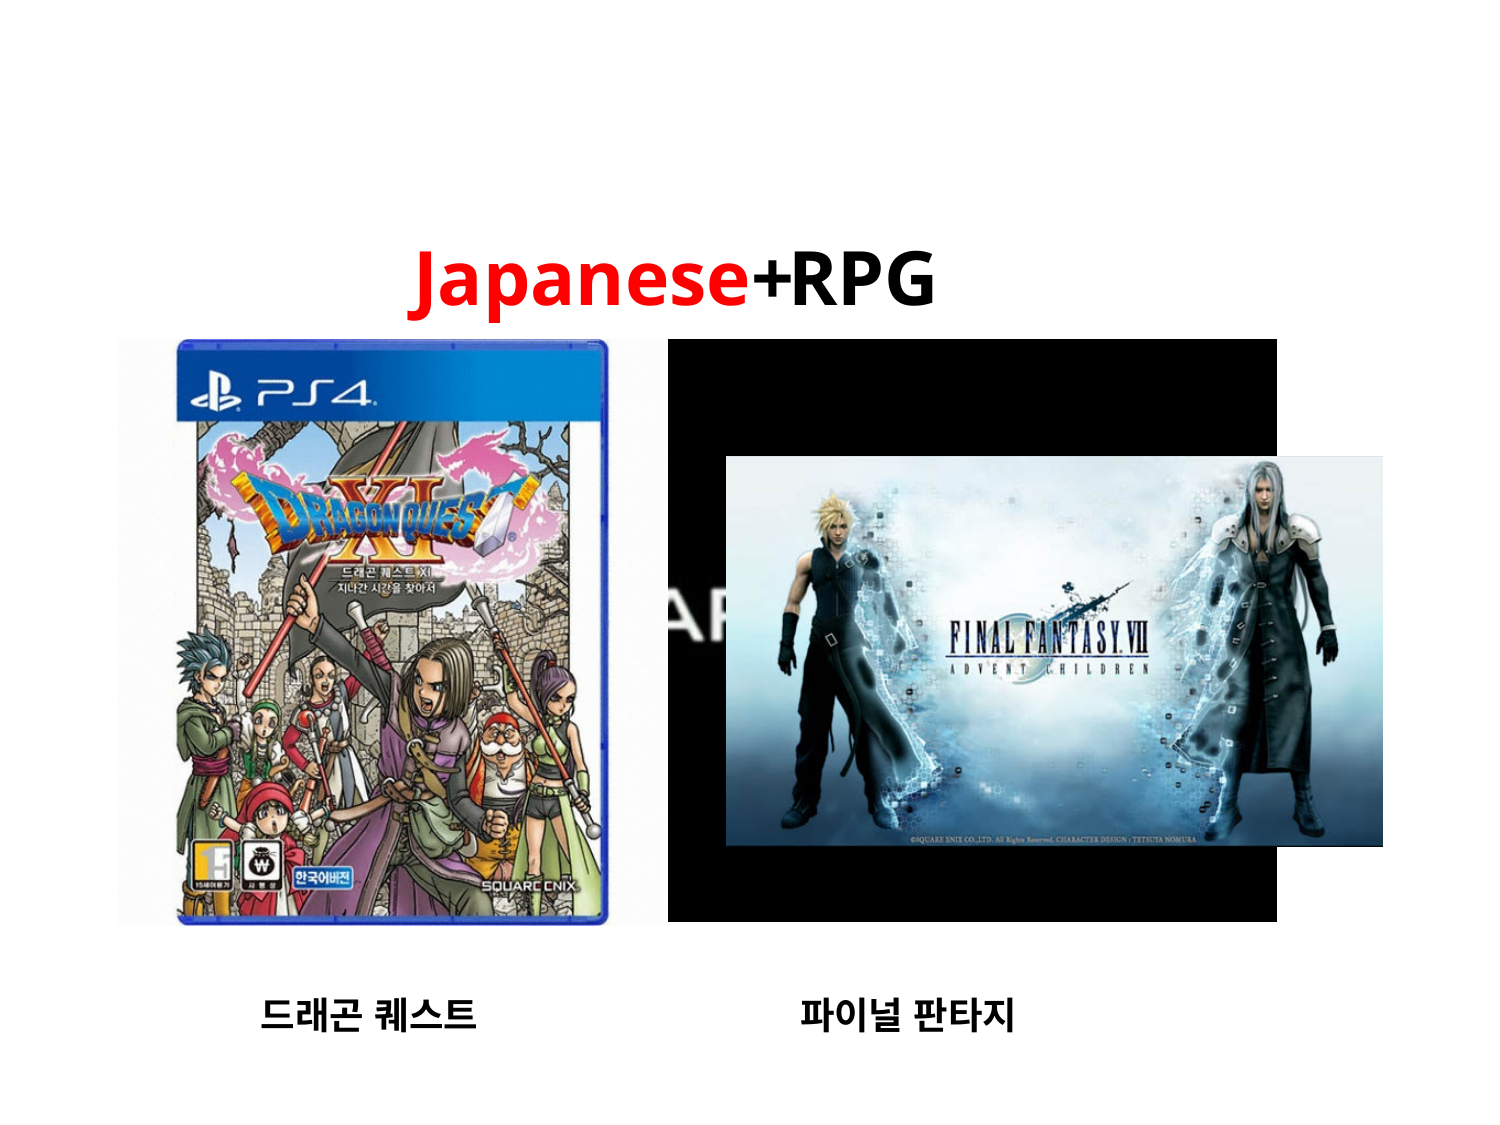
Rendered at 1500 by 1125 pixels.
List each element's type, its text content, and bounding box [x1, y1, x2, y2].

text_box Japanese+ [398, 222, 856, 328]
text_box RPG [856, 222, 1500, 328]
picture [116, 339, 1384, 926]
text_box 드래곤 퀘스트 [246, 984, 598, 1045]
text_box 파이널 판타지 [785, 984, 1137, 1045]
